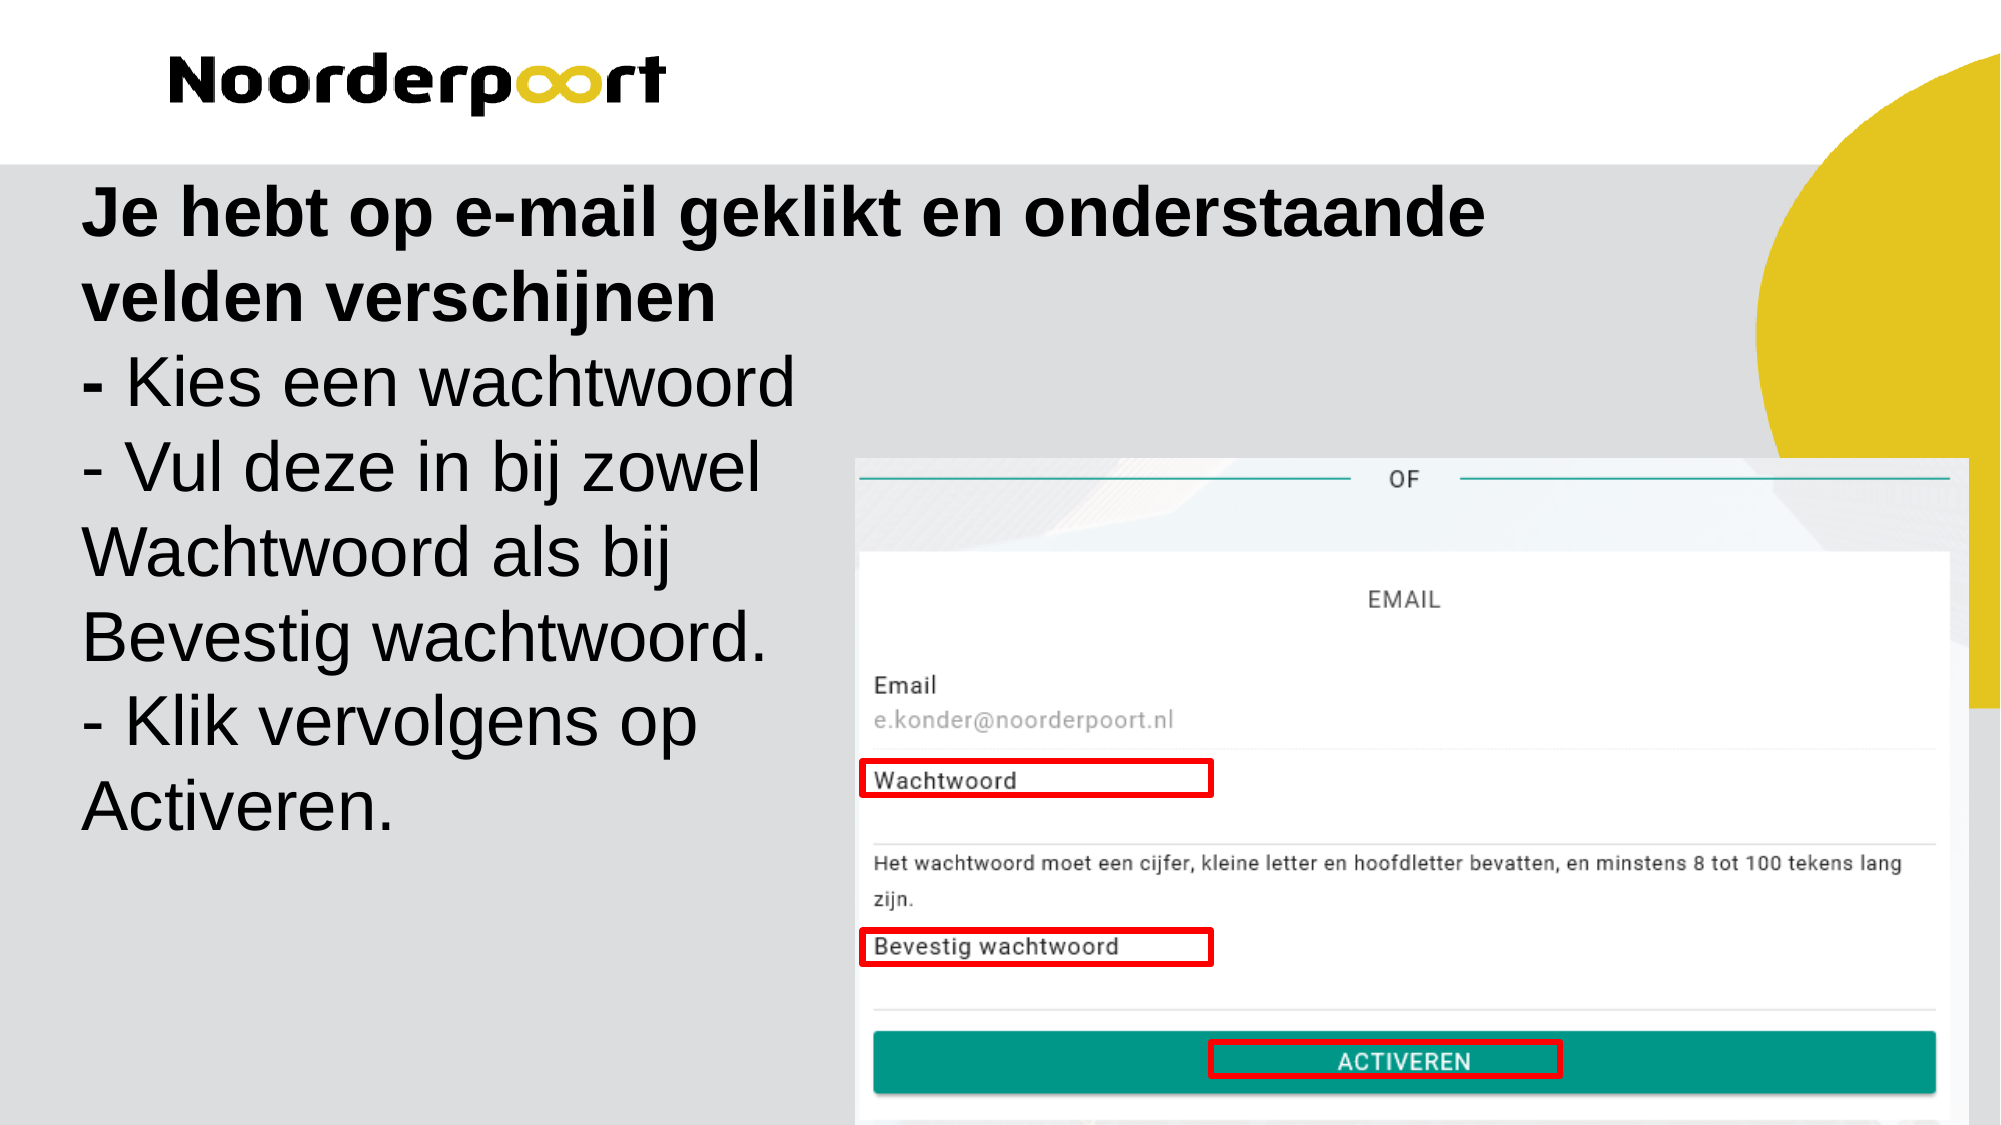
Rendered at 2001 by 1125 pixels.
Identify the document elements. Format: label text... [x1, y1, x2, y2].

picture [0, 0, 2001, 1125]
title Je hebt op e-mail geklikt en onderstaande velden verschijnen - Kies een wachtwoord - Vul deze in bij zowel Wachtwoord als bij Bevestig wachtwoord. - Klik vervolgens op Activeren. [66, 382, 1645, 629]
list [855, 458, 1969, 1125]
